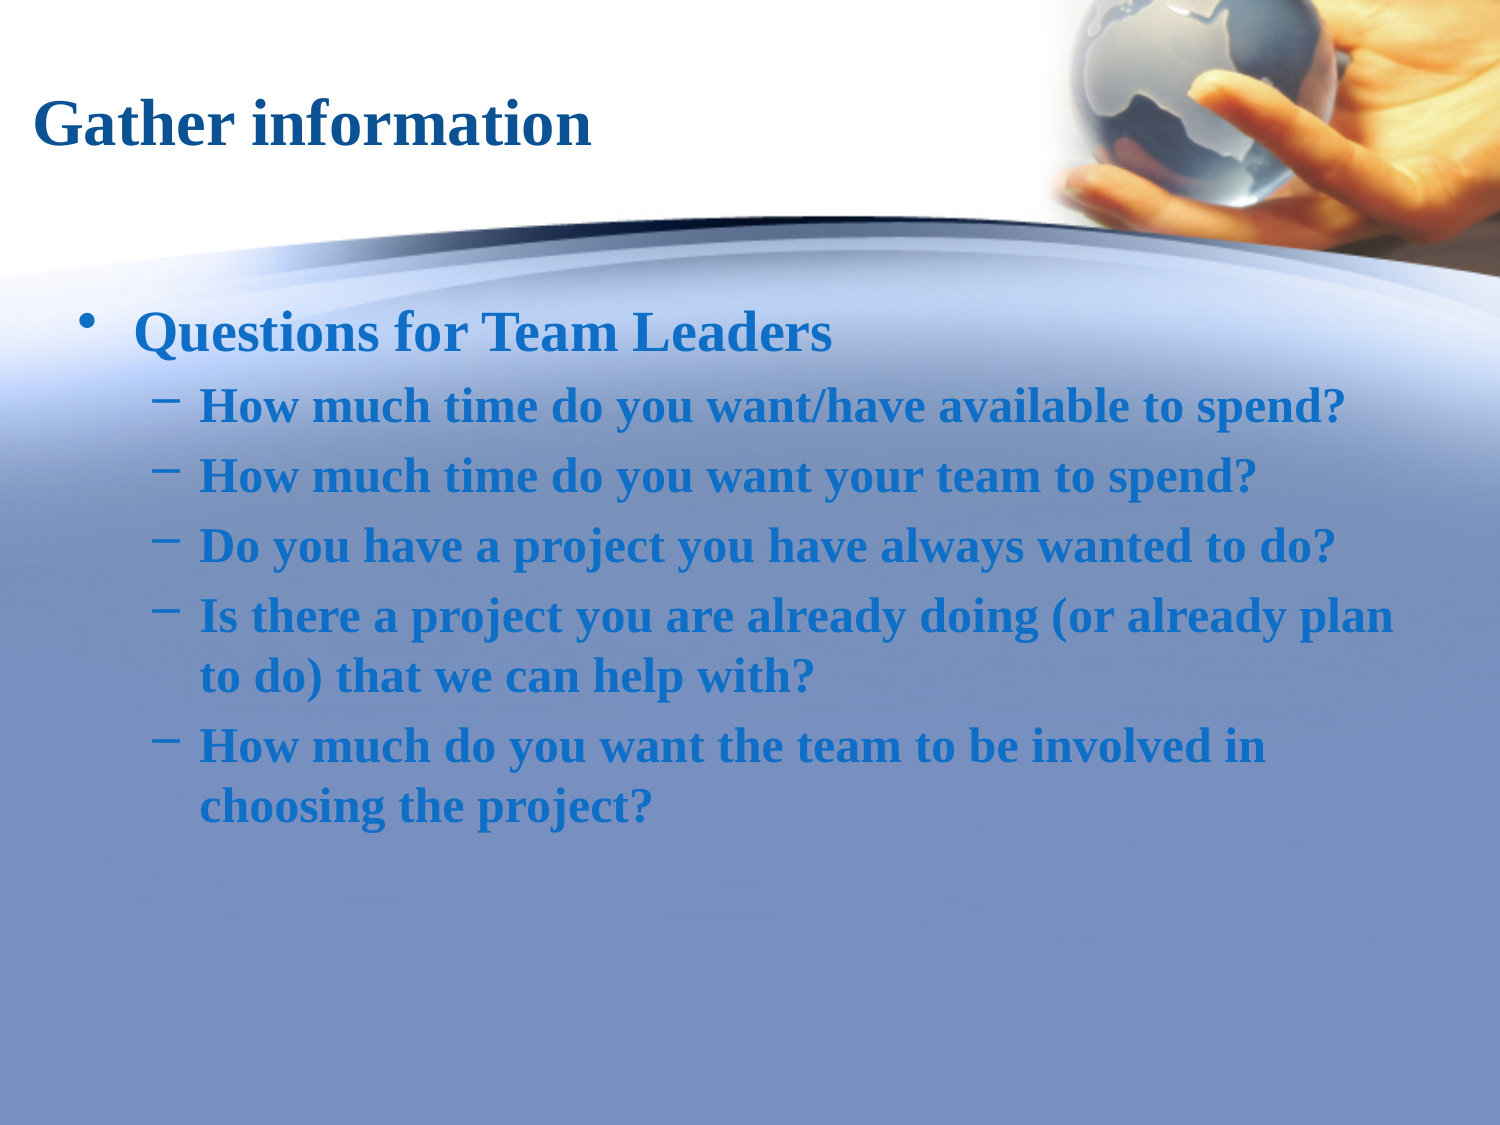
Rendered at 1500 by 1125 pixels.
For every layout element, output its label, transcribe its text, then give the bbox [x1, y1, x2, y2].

title Gather information [17, 24, 1068, 213]
list Questions for Team Leaders How much time do you want/have available to spend? How much time do you want your team to spend? Do you have a project you have always wanted to do? Is there a project you are already doing (or already plan to do) that we can help with? How much do you want the team to be involved in choosing the project? [62, 285, 1438, 1023]
picture [0, 0, 1500, 1125]
